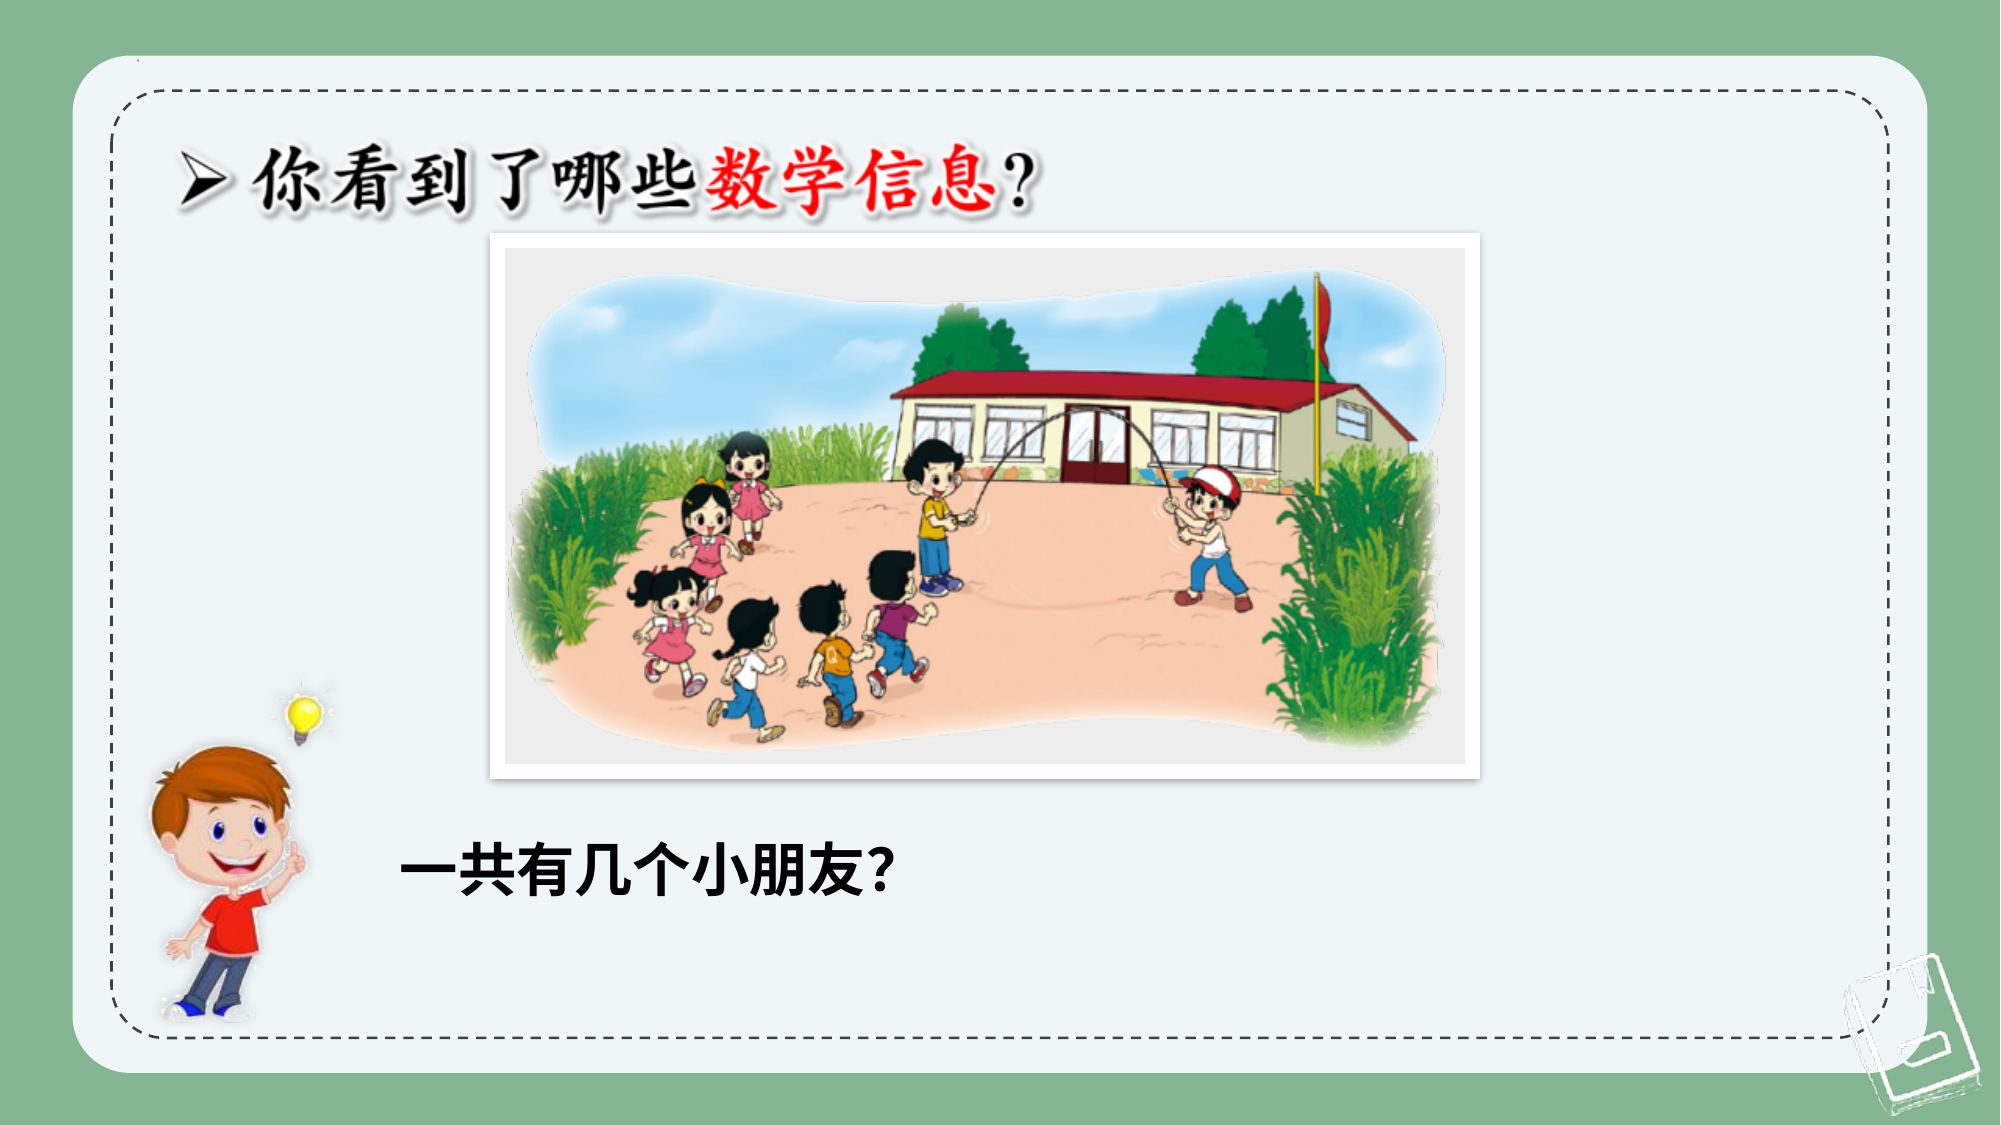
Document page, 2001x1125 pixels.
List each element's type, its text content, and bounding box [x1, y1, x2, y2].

picture [118, 89, 1466, 765]
text_box 一共有几个小朋友？ [385, 826, 1544, 956]
picture [118, 669, 362, 1023]
picture [1843, 953, 1982, 1116]
